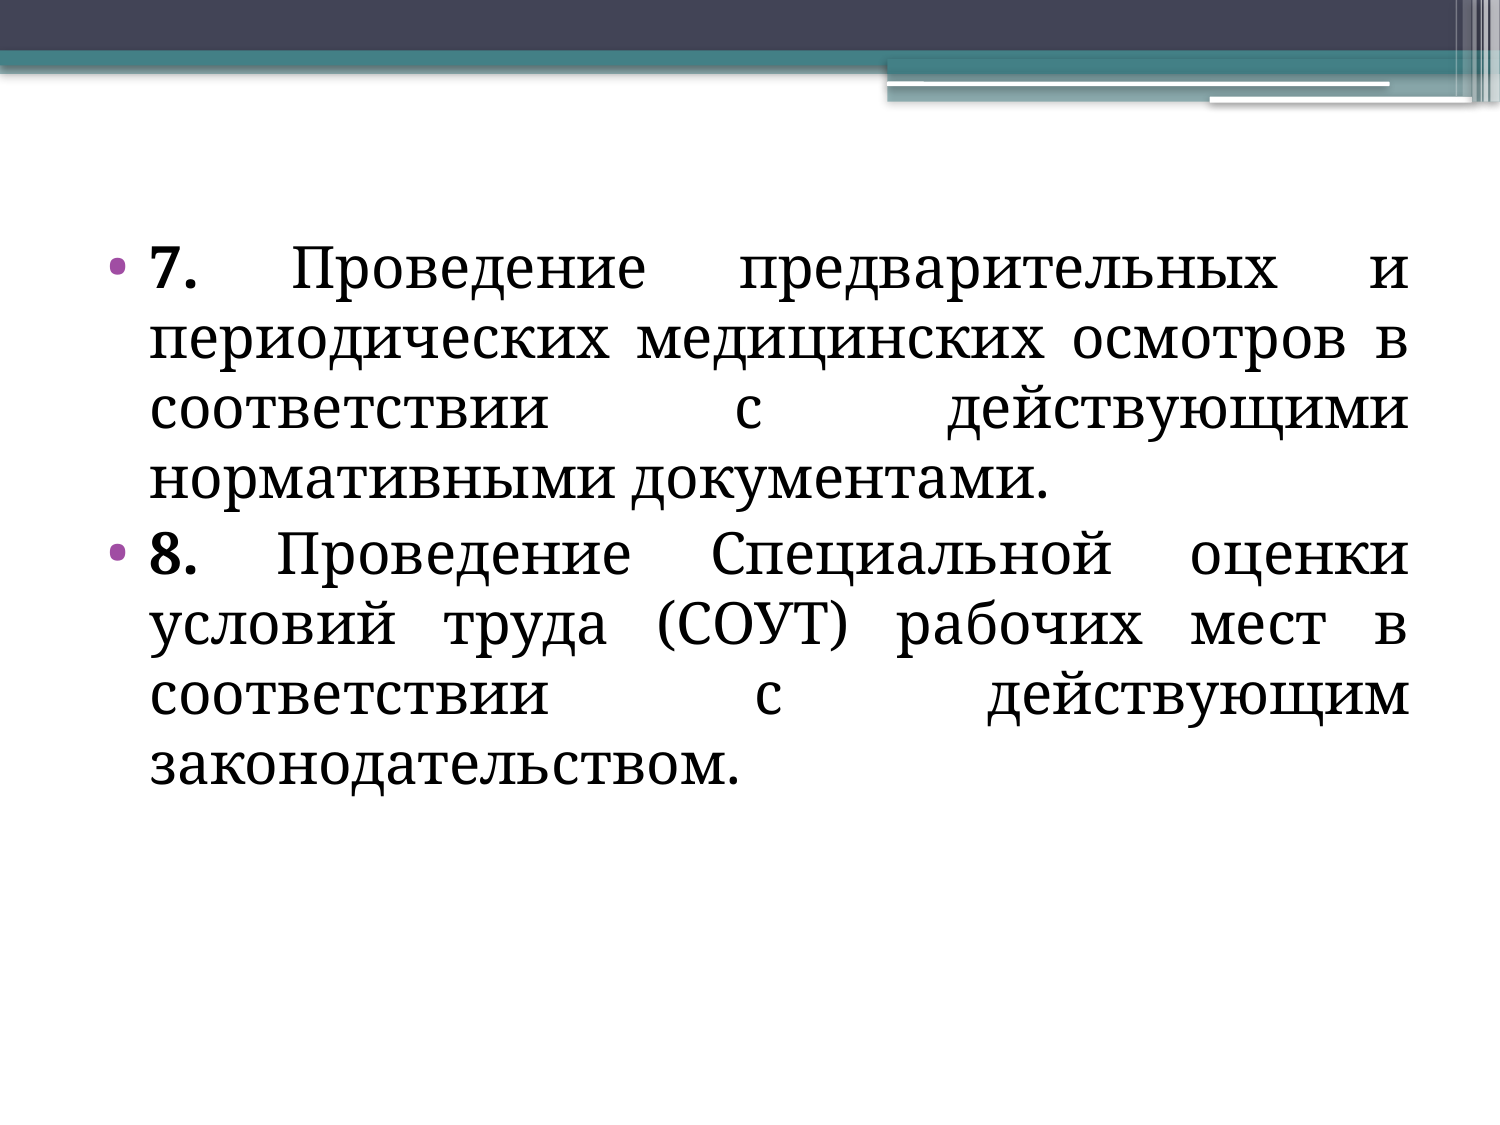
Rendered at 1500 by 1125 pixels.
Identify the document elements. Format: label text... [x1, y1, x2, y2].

list 7. Проведение предварительных и периодических медицинских осмотров в соответствии с действующими нормативными документами. 8. Проведение Специальной оценки условий труда (СОУТ) рабочих мест в соответствии с действующим законодательством. [75, 222, 1425, 1079]
